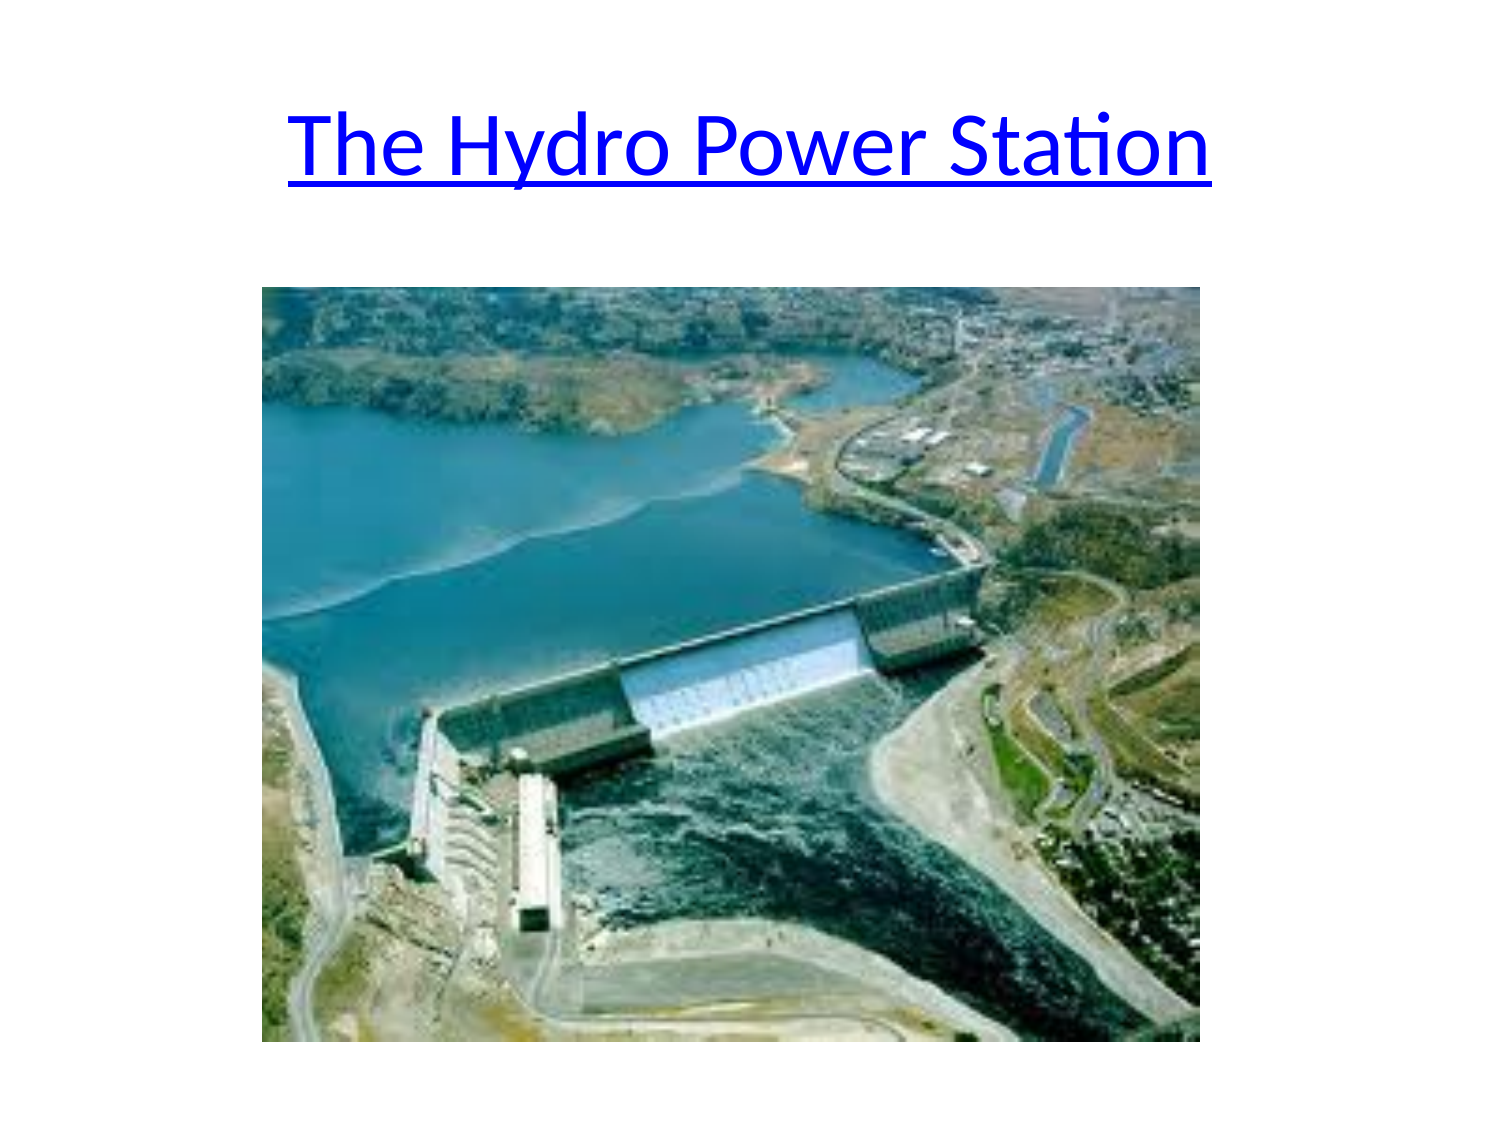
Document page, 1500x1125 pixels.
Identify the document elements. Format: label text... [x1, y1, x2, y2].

title The Hydro Power Station [75, 45, 1425, 233]
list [262, 287, 1201, 1042]
